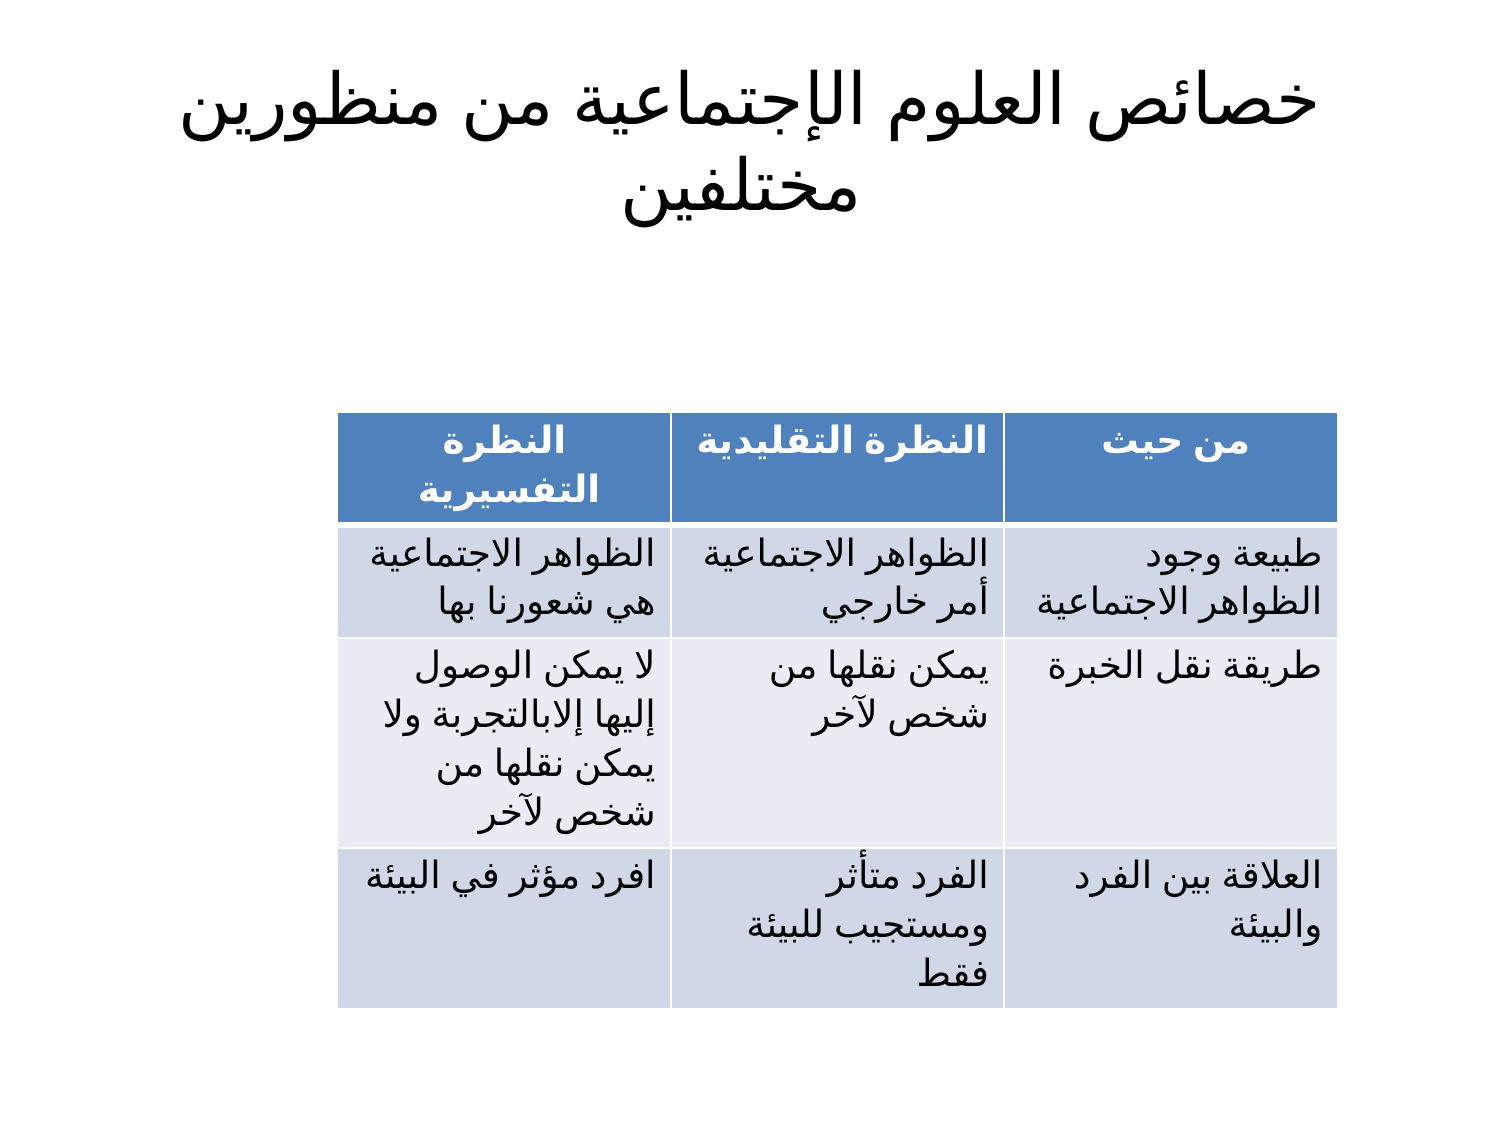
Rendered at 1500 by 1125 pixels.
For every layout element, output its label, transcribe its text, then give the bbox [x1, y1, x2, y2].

table_header من حيث [1005, 413, 1337, 522]
title خصائص العلوم الإجتماعية من منظورين مختلفين [75, 45, 1425, 233]
table_cell لا يمكن الوصول إليها إلابالتجربة ولا يمكن نقلها من شخص لآخر [338, 639, 670, 847]
table_header النظرة التقليدية [672, 413, 1003, 522]
table_cell الظواهر الاجتماعية هي شعورنا بها [338, 528, 670, 637]
table_cell العلاقة بين الفرد والبيئة [1005, 849, 1337, 1008]
table_header النظرة التفسيرية [338, 413, 670, 522]
table_cell طريقة نقل الخبرة [1005, 639, 1337, 847]
table_cell طبيعة وجود الظواهر الاجتماعية [1005, 528, 1337, 637]
table_cell الظواهر الاجتماعية أمر خارجي [672, 528, 1003, 637]
table_cell افرد مؤثر في البيئة [338, 849, 670, 1008]
table_cell يمكن نقلها من شخص لآخر [672, 639, 1003, 847]
table_cell الفرد متأثر ومستجيب للبيئة فقط [672, 849, 1003, 1008]
